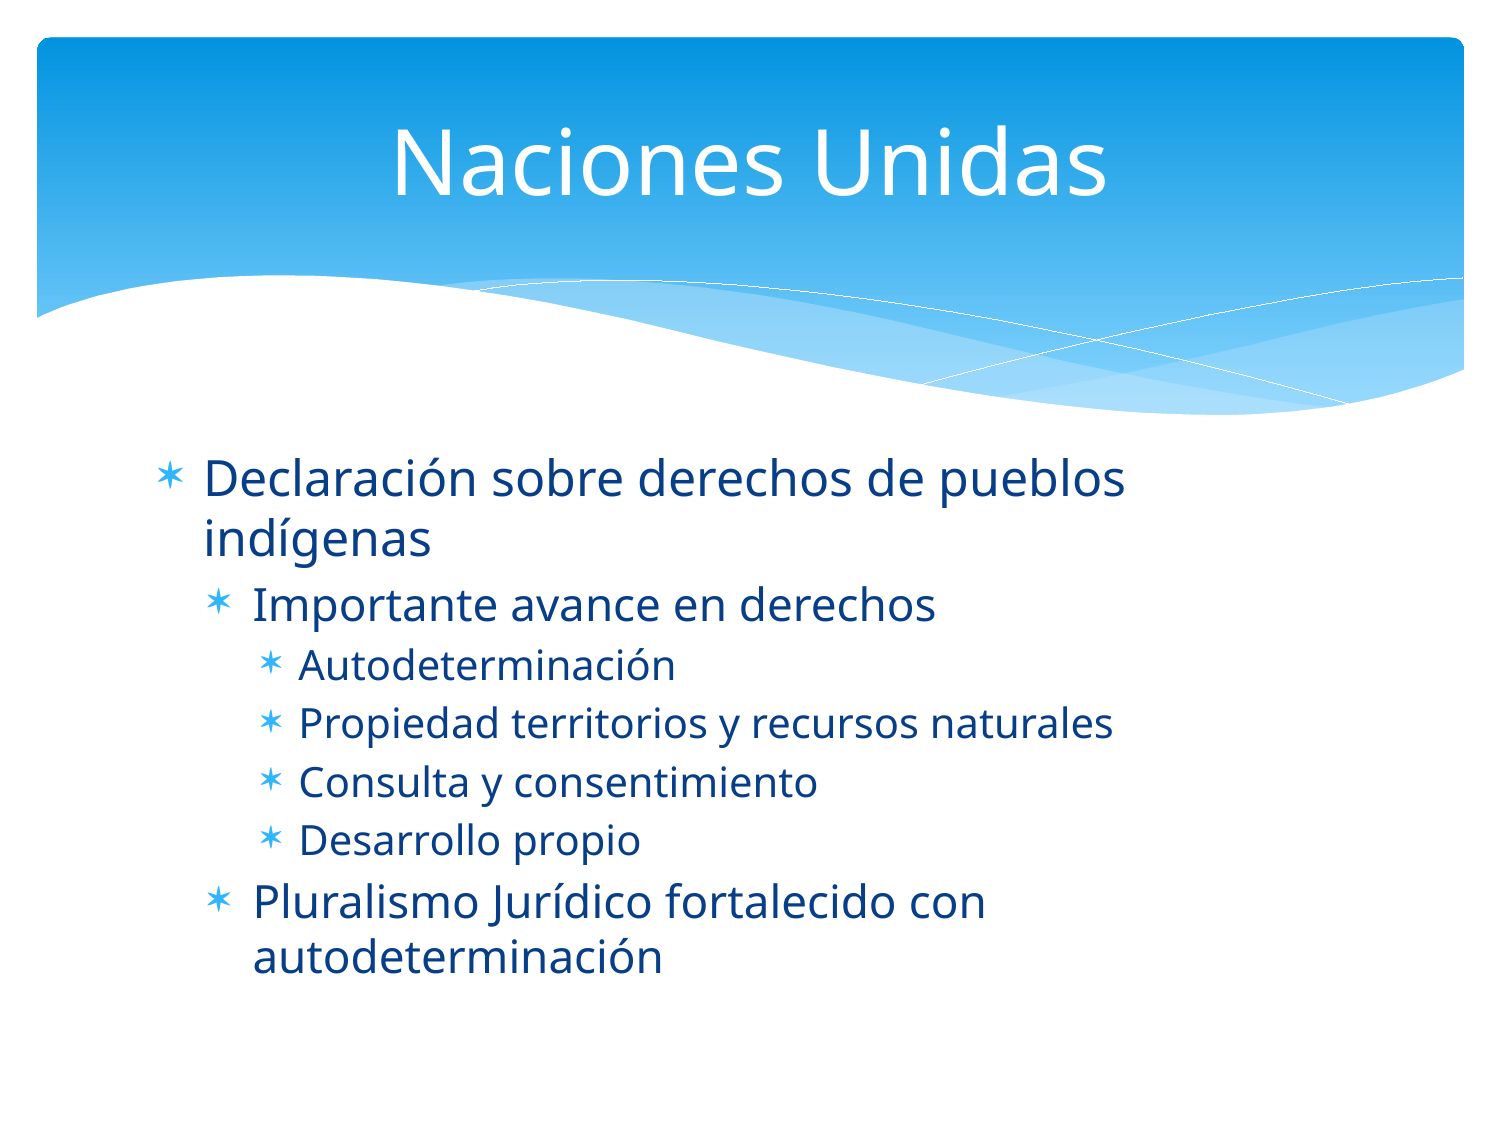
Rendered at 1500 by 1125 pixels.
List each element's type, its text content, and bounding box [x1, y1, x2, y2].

list Declaración sobre derechos de pueblos indígenas Importante avance en derechos Autodeterminación Propiedad territorios y recursos naturales Consulta y consentimiento Desarrollo propio Pluralismo Jurídico fortalecido con autodeterminación [143, 438, 1359, 1005]
title Naciones Unidas [75, 55, 1425, 261]
